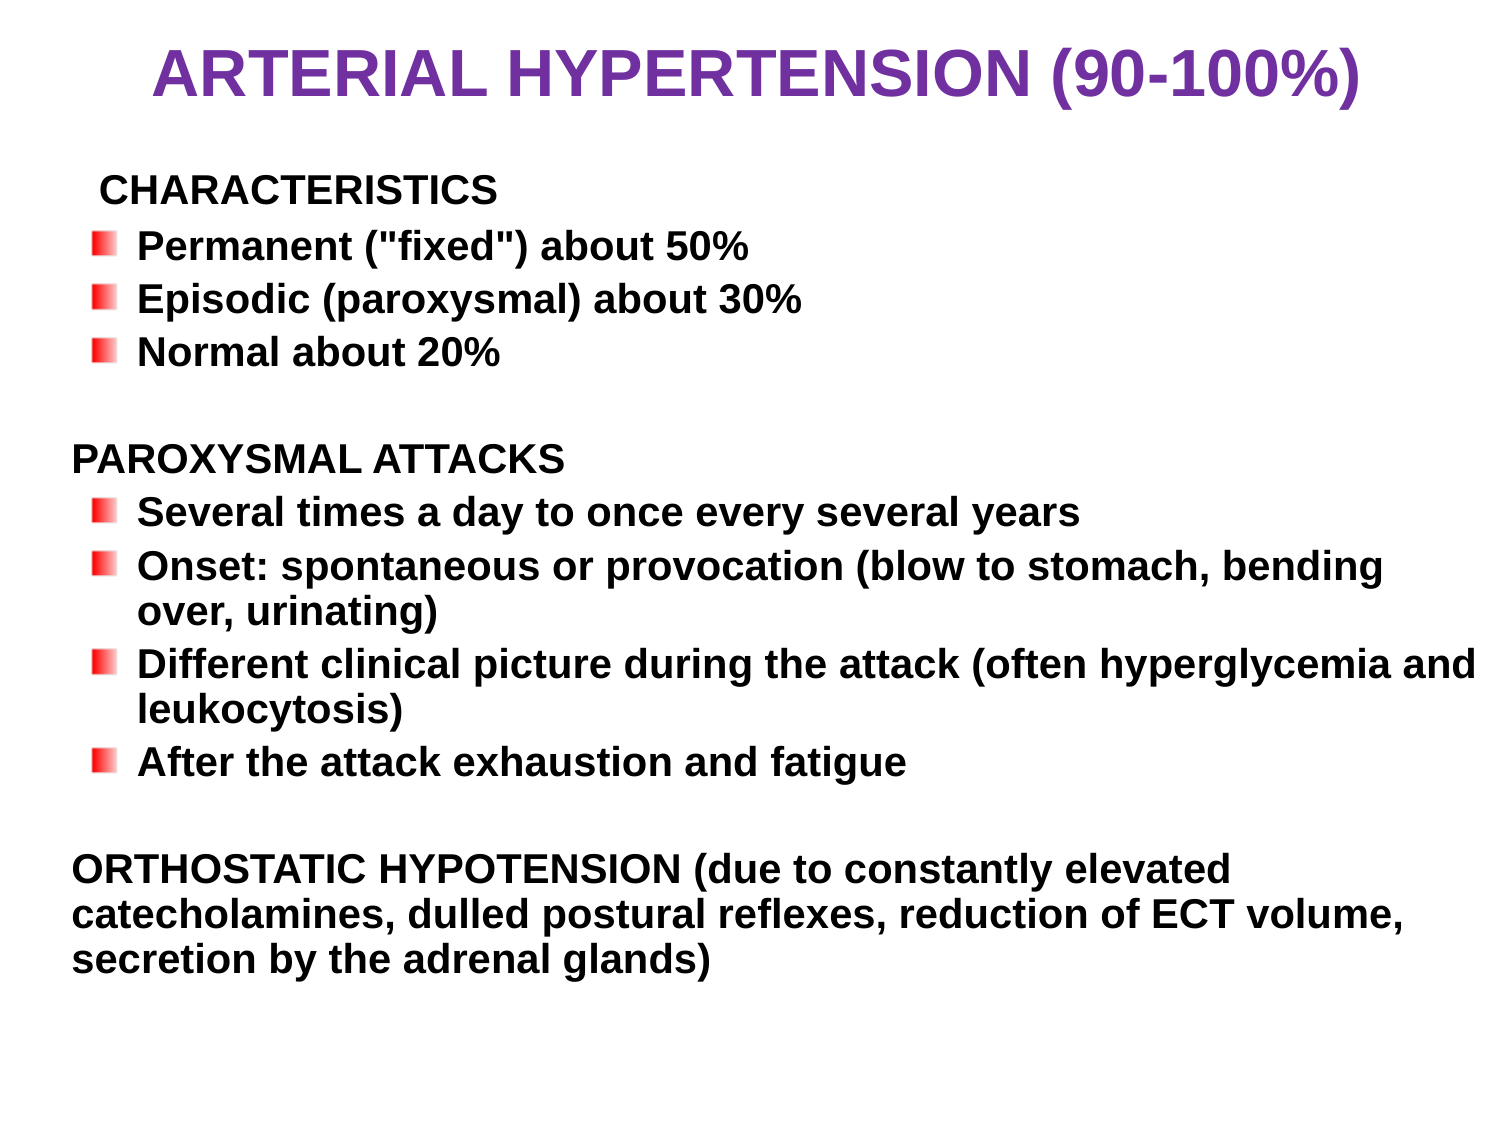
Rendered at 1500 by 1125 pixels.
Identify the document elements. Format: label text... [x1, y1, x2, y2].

list CHARACTERISTICS Permanent ("fixed") about 50% Episodic (paroxysmal) about 30% Normal about 20% PAROXYSMAL ATTACKS Several times a day to once every several years Onset: spontaneous or provocation (blow to stomach, bending over, urinating) Different clinical picture during the attack (often hyperglycemia and leukocytosis) After the attack exhaustion and fatigue ORTHOSTATIC HYPOTENSION (due to constantly elevated catecholamines, dulled postural reflexes, reduction of ECT volume, secretion by the adrenal glands) [0, 154, 1500, 1013]
picture [90, 282, 120, 313]
picture [90, 549, 120, 579]
picture [90, 746, 120, 776]
picture [90, 647, 120, 678]
picture [90, 336, 120, 366]
title ARTERIAL HYPERTENSION (90-100%) [0, 0, 1500, 140]
picture [90, 229, 120, 259]
picture [90, 496, 120, 526]
